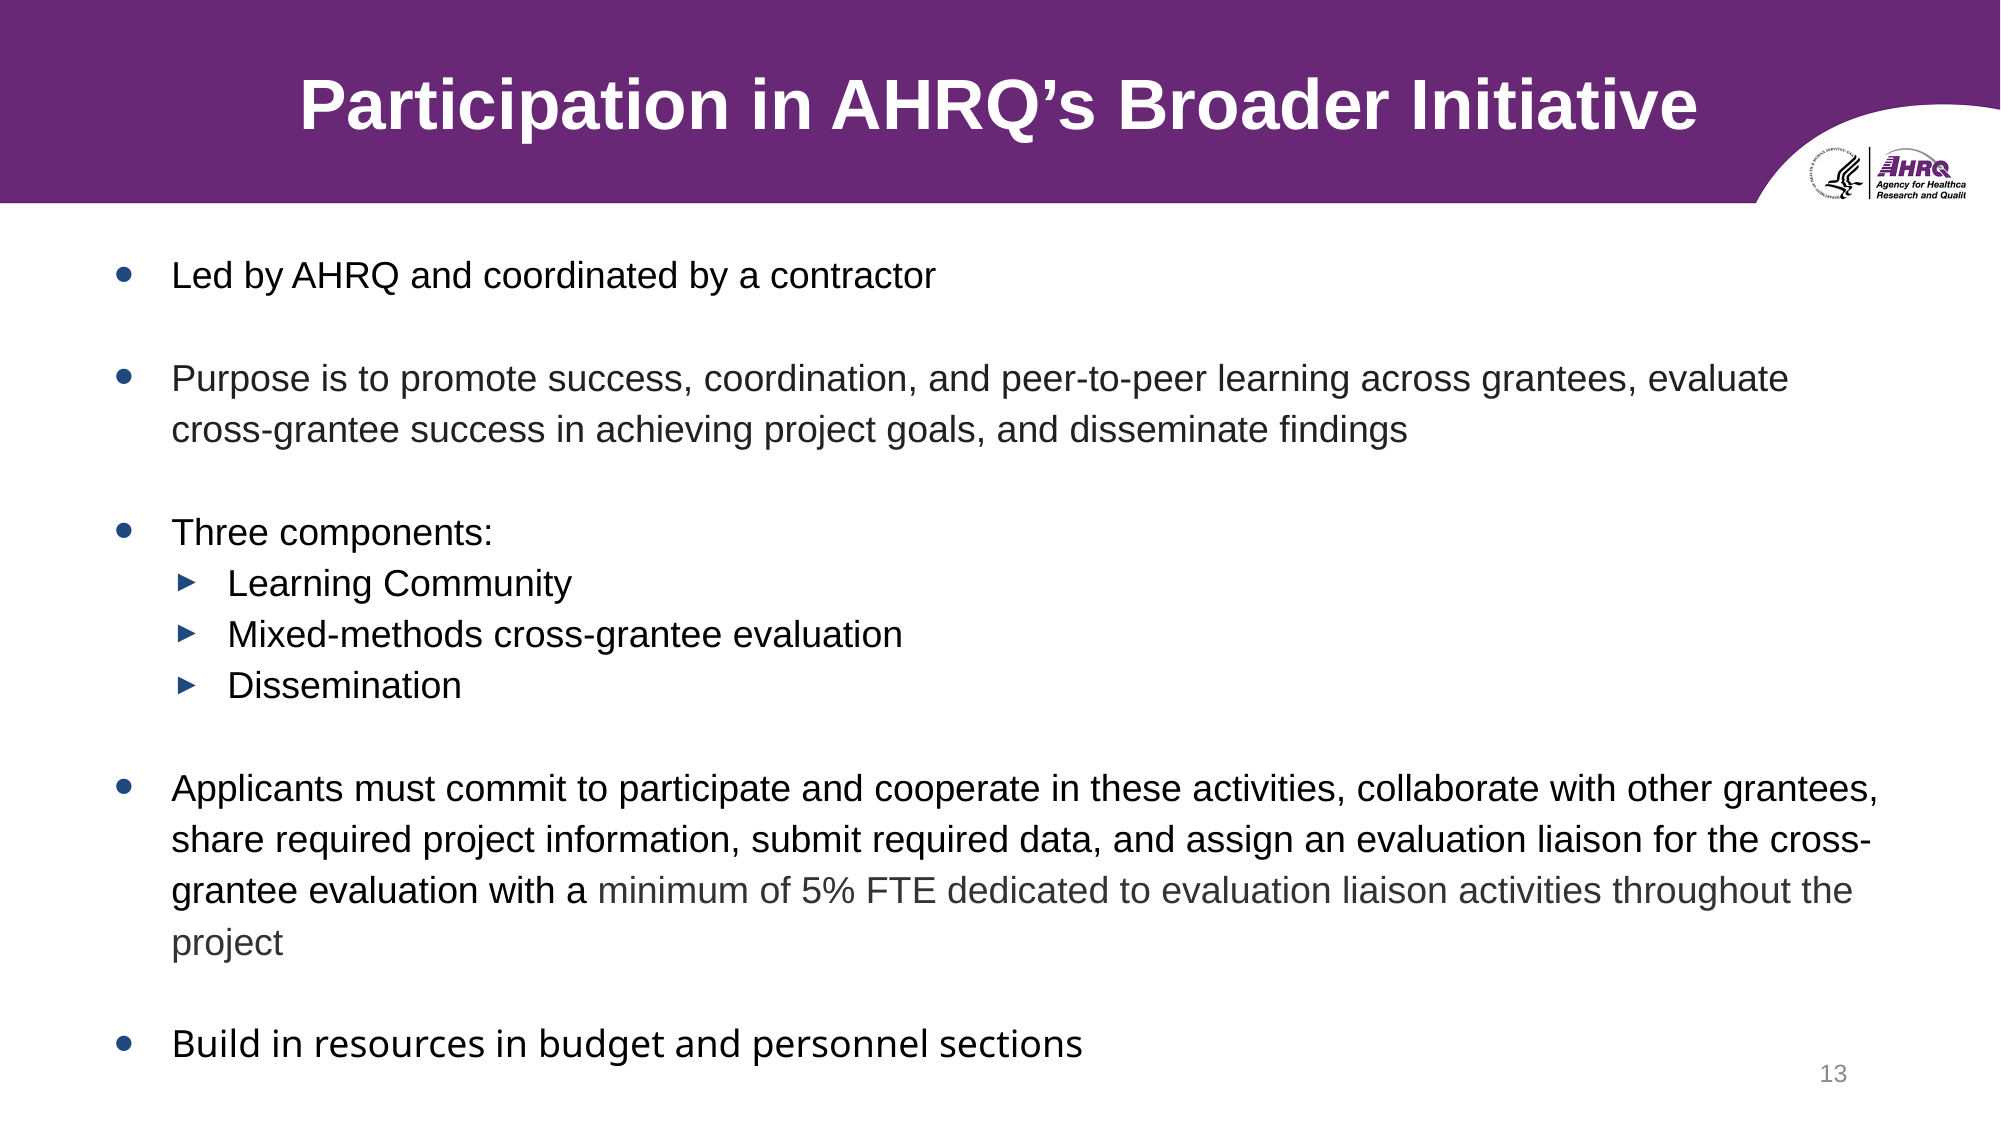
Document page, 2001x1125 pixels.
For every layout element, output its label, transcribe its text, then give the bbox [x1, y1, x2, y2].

picture [0, 0, 2001, 1125]
slide_number 13 [1412, 1042, 1863, 1103]
list Led by AHRQ and coordinated by a contractor Purpose is to promote success, coordination, and peer-to-peer learning across grantees, evaluate cross-grantee success in achieving project goals, and disseminate findings Three components: Learning Community Mixed-methods cross-grantee evaluation Dissemination Applicants must commit to participate and cooperate in these activities, collaborate with other grantees, share required project information, submit required data, and assign an evaluation liaison for the cross-grantee evaluation with a minimum of 5% FTE dedicated to evaluation liaison activities throughout the project Build in resources in budget and personnel sections [99, 237, 1900, 1075]
title Participation in AHRQ’s Broader Initiative [275, 50, 1725, 152]
